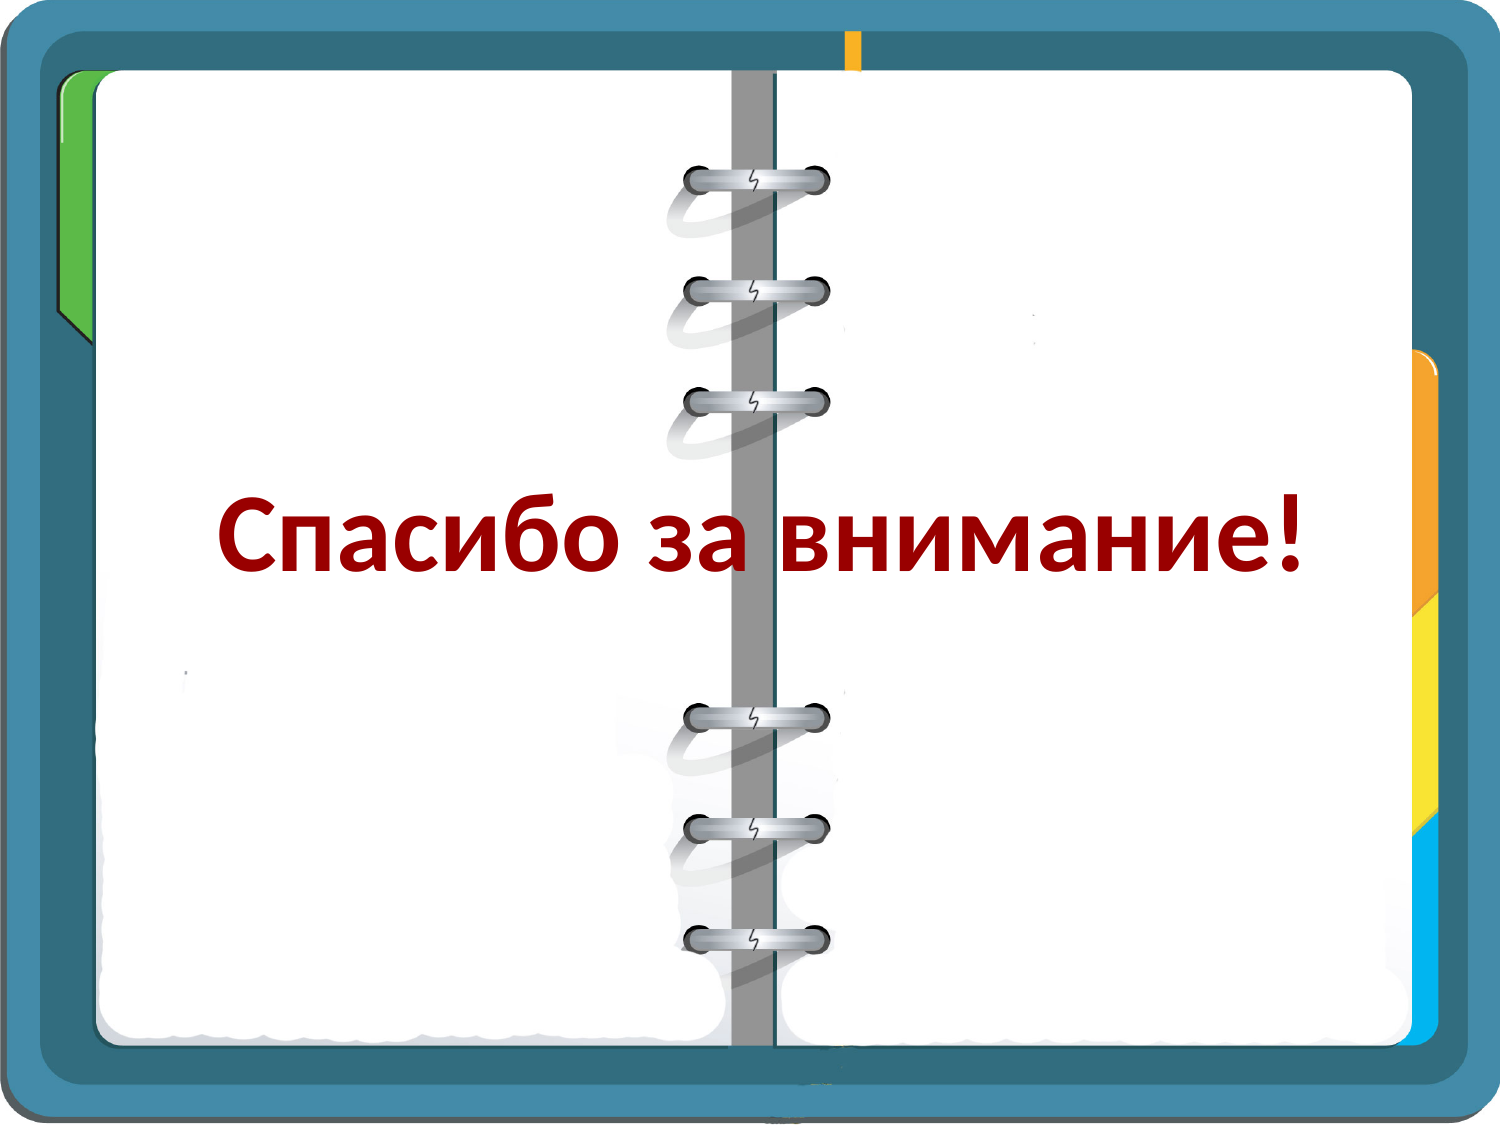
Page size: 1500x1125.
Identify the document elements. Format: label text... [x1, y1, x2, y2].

picture [0, 0, 1500, 1125]
title Спасибо за внимание! [88, 432, 1439, 621]
